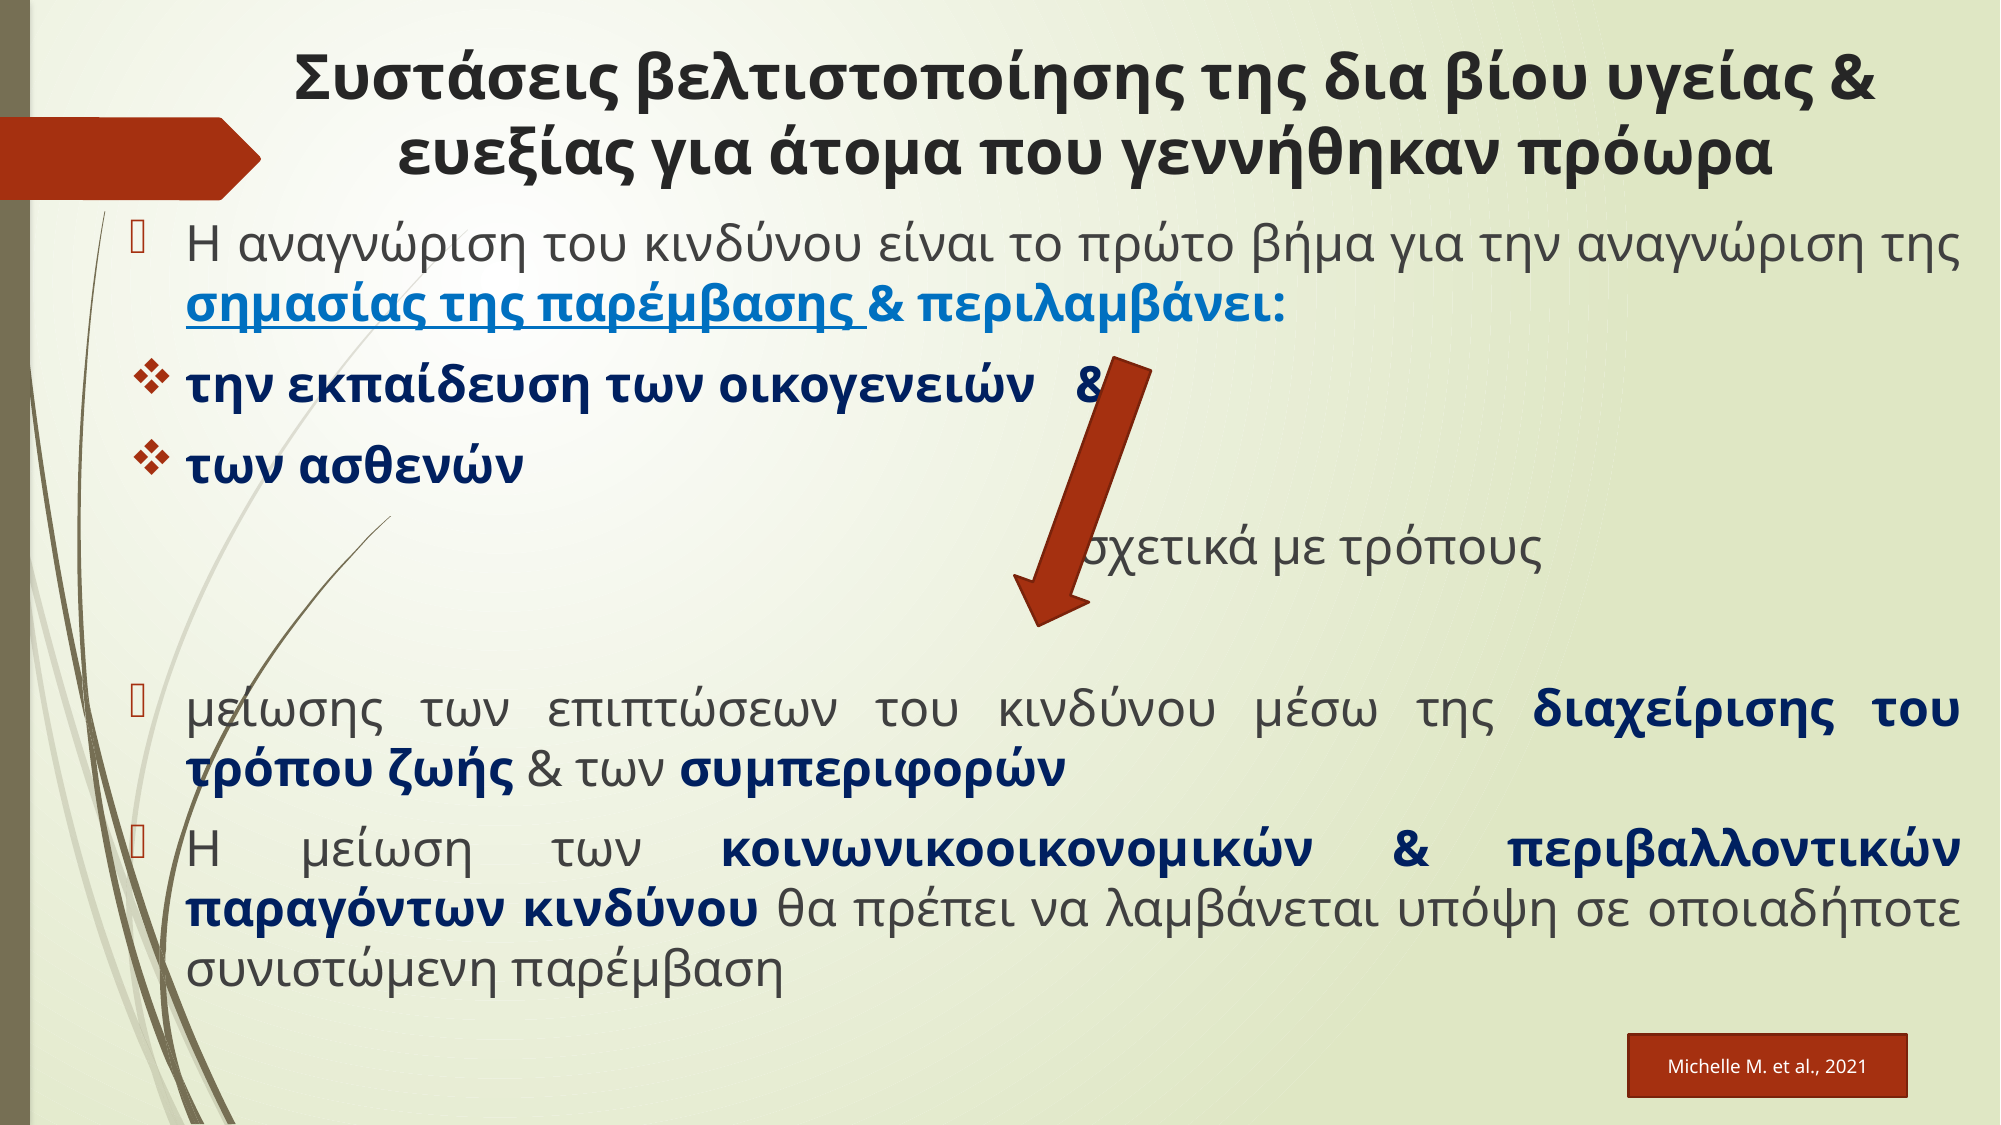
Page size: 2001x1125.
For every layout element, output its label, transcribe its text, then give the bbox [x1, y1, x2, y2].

title Συστάσεις βελτιστοποίησης της δια βίου υγείας & ευεξίας για άτομα που γεννήθηκαν πρόωρα [238, 29, 1935, 204]
list Η αναγνώριση του κινδύνου είναι το πρώτο βήμα για την αναγνώριση της σημασίας της παρέμβασης & περιλαμβάνει: την εκπαίδευση των οικογενειών & των ασθενών σχετικά με τρόπους μείωσης των επιπτώσεων του κινδύνου μέσω της διαχείρισης του τρόπου ζωής & των συμπεριφορών Η μείωση των κοινωνικοοικονομικών & περιβαλλοντικών παραγόντων κινδύνου θα πρέπει να λαμβάνεται υπόψη σε οποιαδήποτε συνιστώμενη παρέμβαση [114, 204, 1978, 1065]
text_box Michelle M. et al., 2021 [1627, 1033, 1908, 1098]
text_box [1013, 355, 1153, 628]
